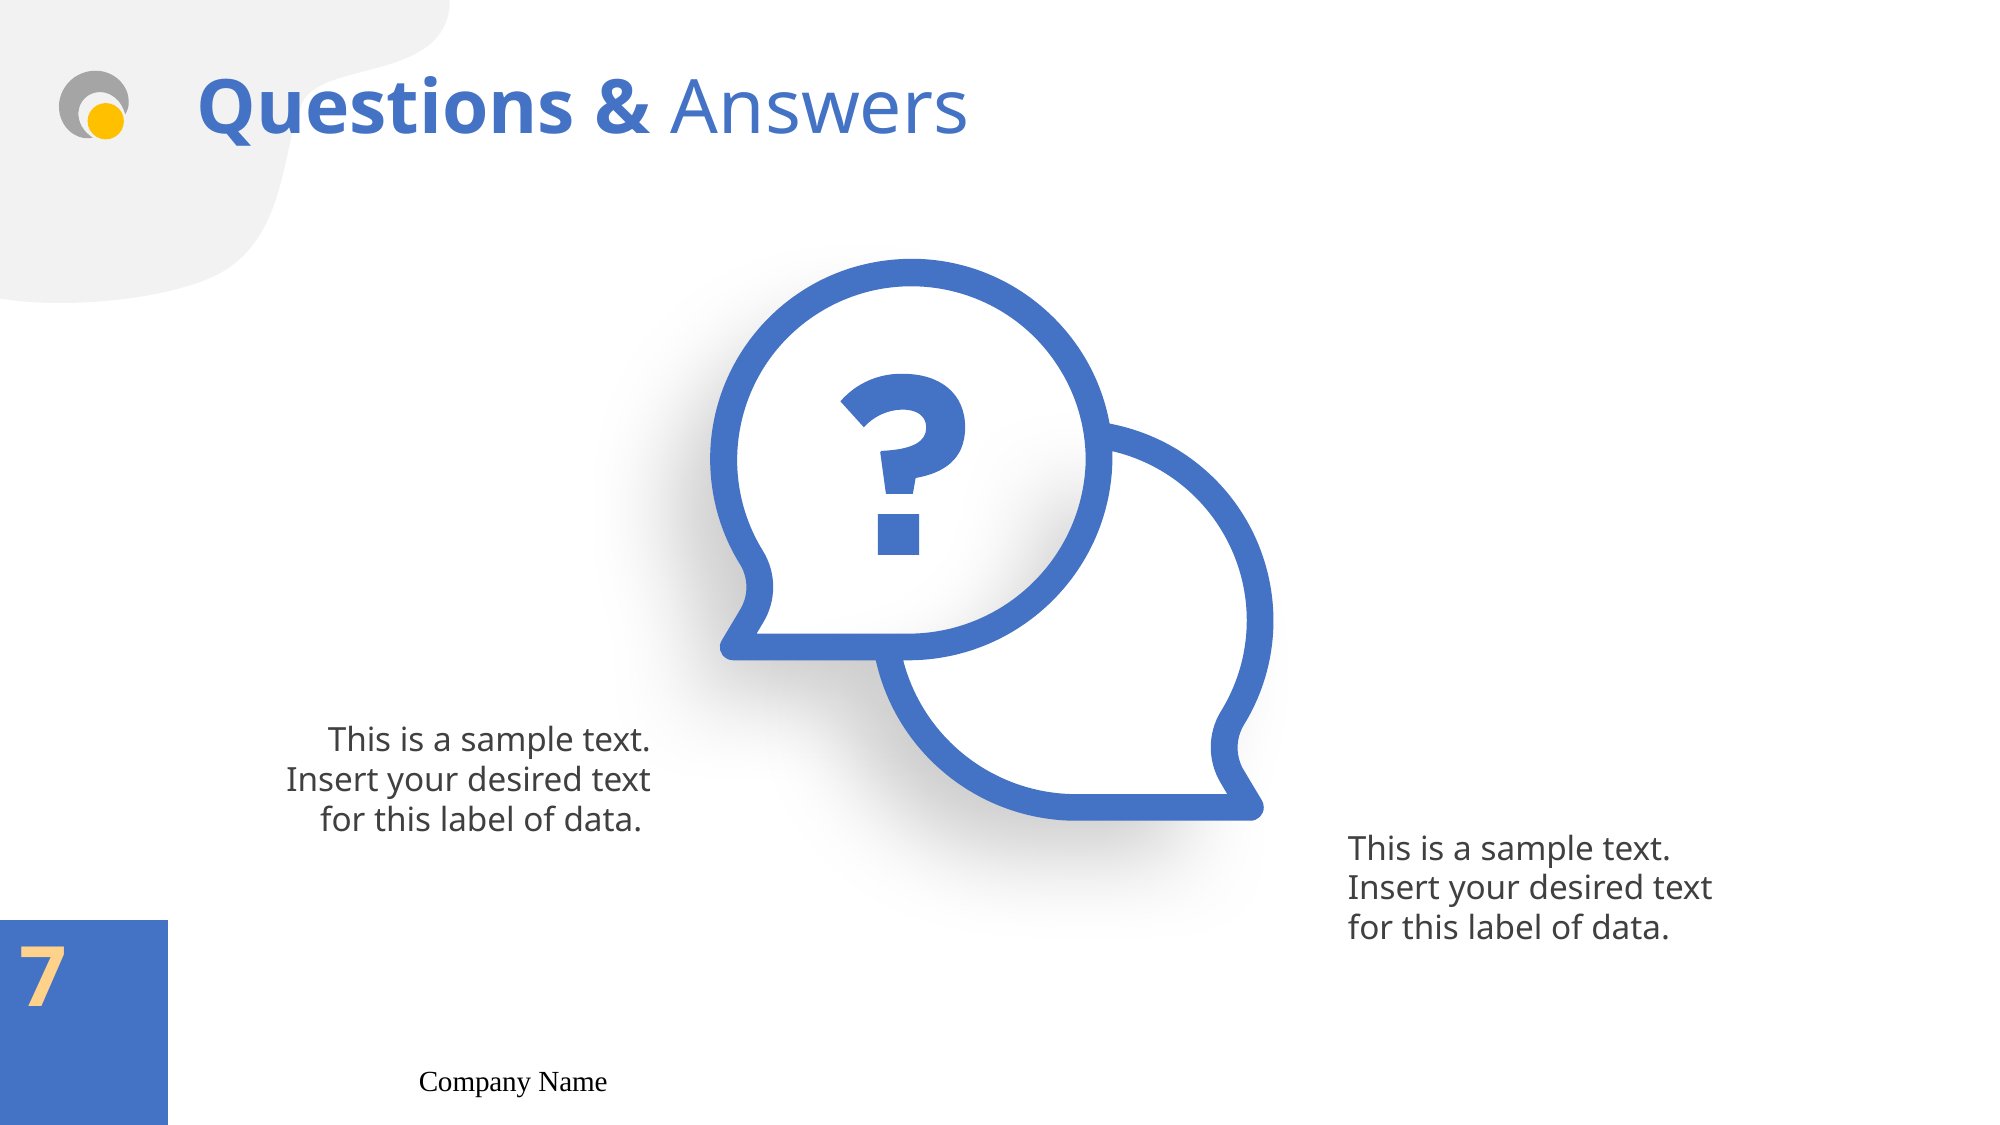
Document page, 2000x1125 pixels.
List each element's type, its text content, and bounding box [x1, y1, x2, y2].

text_box [738, 287, 1085, 633]
text_box This is a sample text. Insert your desired text for this label of data. [217, 710, 667, 846]
slide_number 7 [19, 920, 168, 1041]
text_box [710, 258, 1274, 821]
title Questions & Answers [196, 45, 1900, 162]
text_box [904, 452, 1246, 794]
text_box This is a sample text. Insert your desired text for this label of data. [1333, 819, 1782, 954]
footer Company Name [196, 1050, 830, 1110]
text_box [877, 514, 920, 555]
text_box [840, 373, 966, 494]
